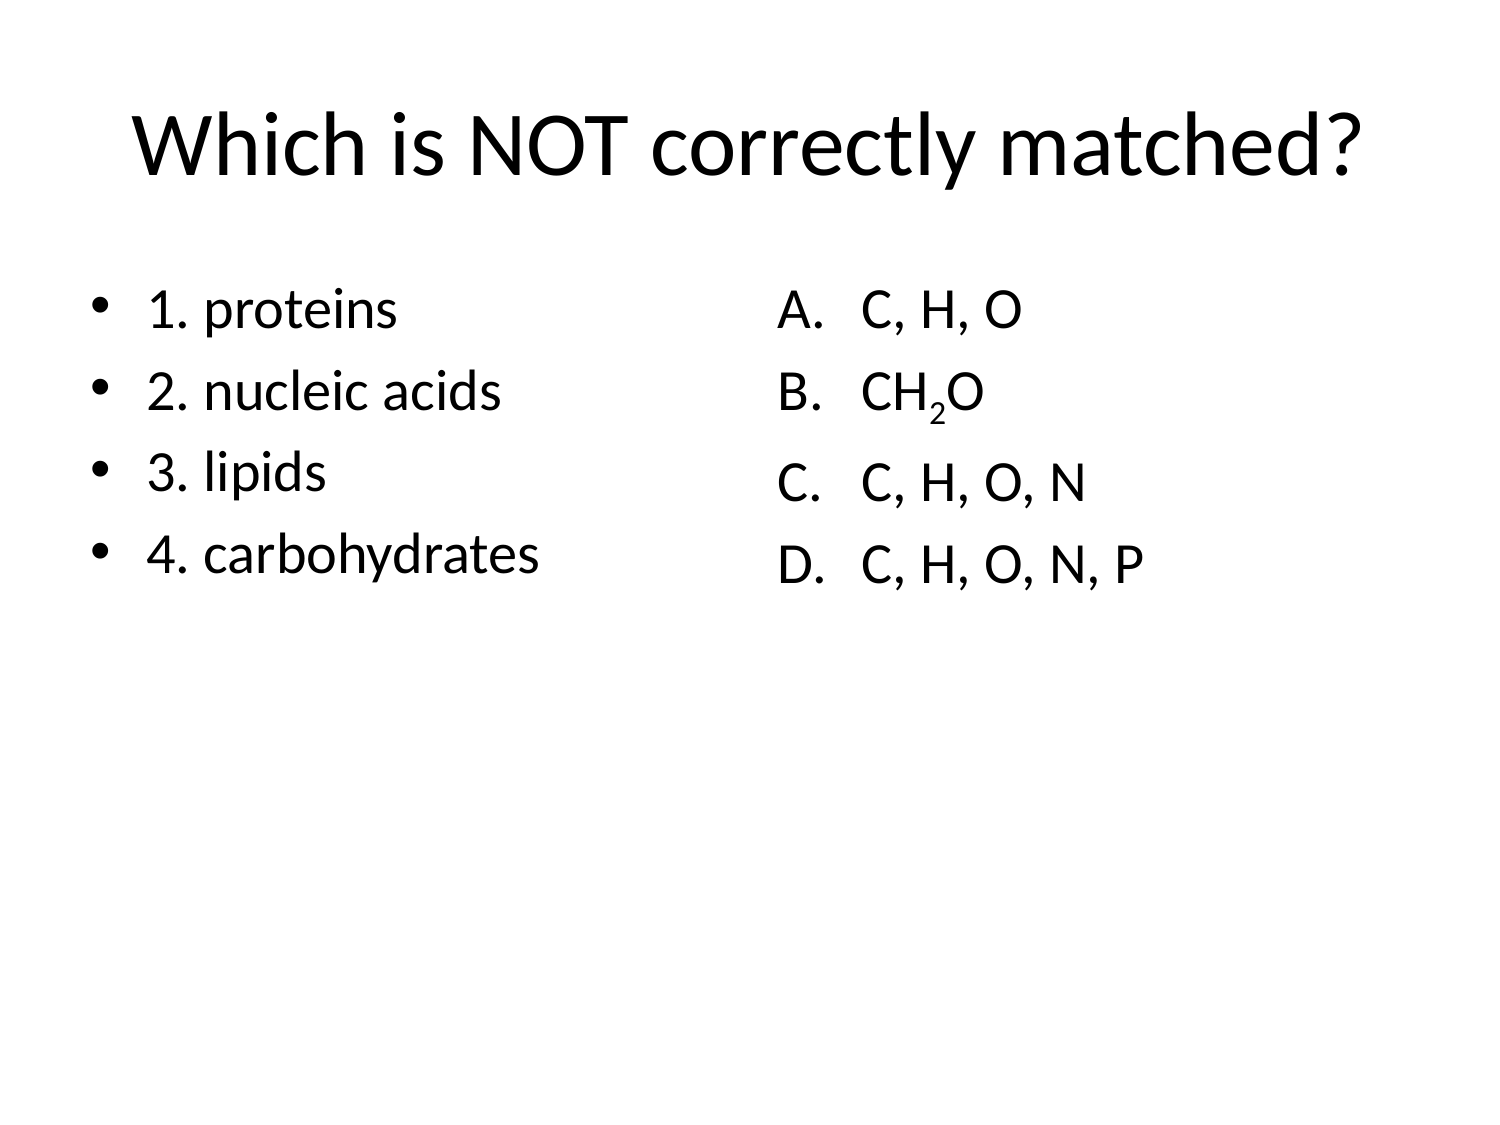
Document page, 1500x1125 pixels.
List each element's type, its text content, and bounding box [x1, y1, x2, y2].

list 1. proteins 2. nucleic acids 3. lipids 4. carbohydrates [75, 262, 738, 1005]
title Which is NOT correctly matched? [75, 45, 1425, 233]
list C, H, O CH2O C, H, O, N C, H, O, N, P [762, 262, 1425, 1005]
